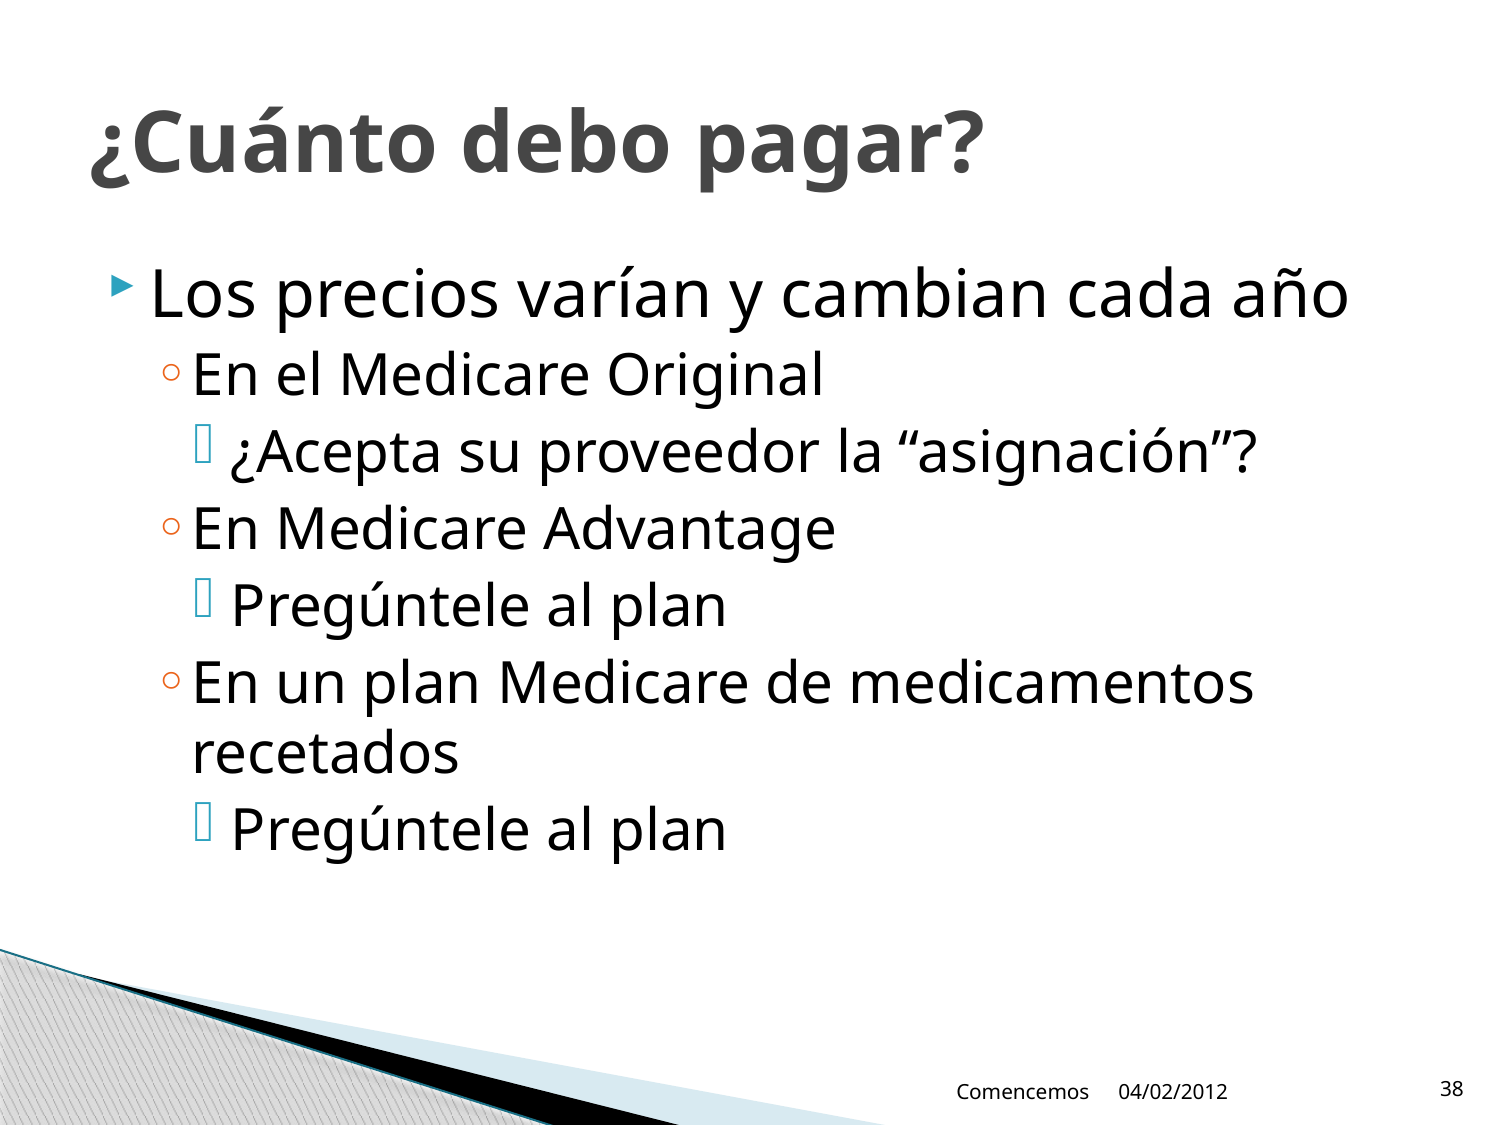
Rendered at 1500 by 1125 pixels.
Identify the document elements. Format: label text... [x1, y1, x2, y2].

title ¿Cuánto debo pagar? [75, 45, 1425, 233]
list Los precios varían y cambian cada año En el Medicare Original ¿Acepta su proveedor la “asignación”? En Medicare Advantage Pregúntele al plan En un plan Medicare de medicamentos recetados Pregúntele al plan [75, 243, 1425, 1013]
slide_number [1105, 1051, 1418, 1112]
slide_number 38 [1418, 1051, 1479, 1112]
footer Comencemos [718, 1051, 1105, 1112]
